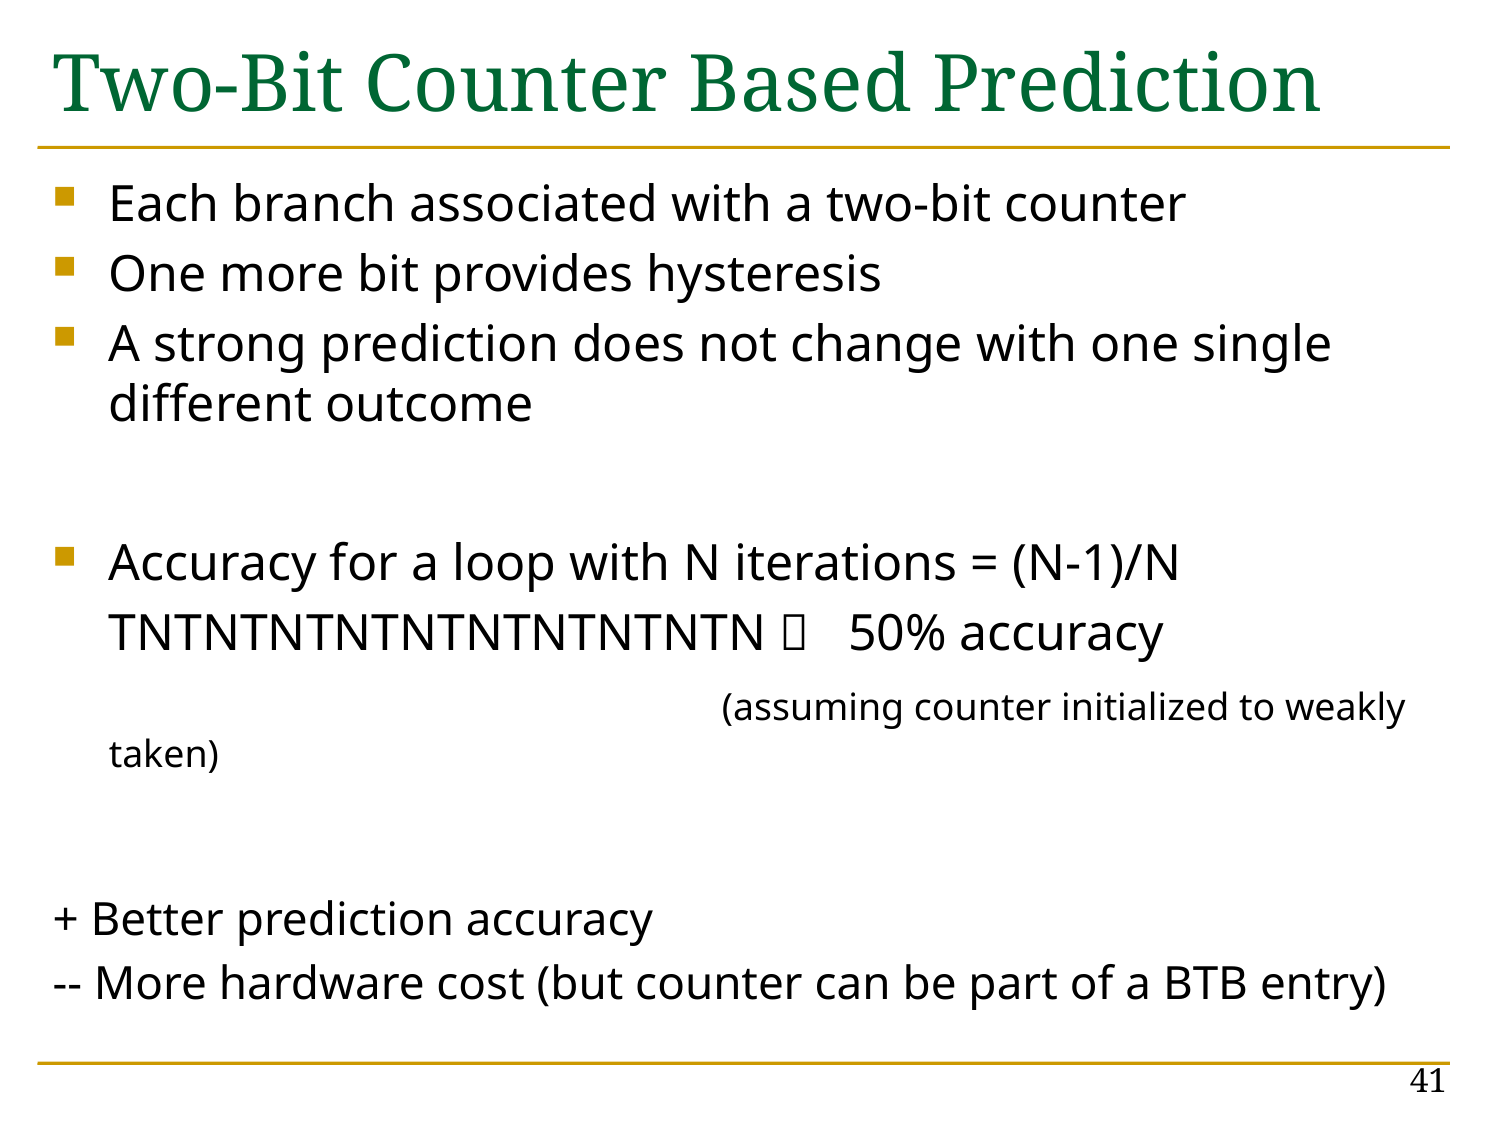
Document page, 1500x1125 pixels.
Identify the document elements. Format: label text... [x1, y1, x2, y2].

list Each branch associated with a two-bit counter One more bit provides hysteresis A strong prediction does not change with one single different outcome Accuracy for a loop with N iterations = (N-1)/N TNTNTNTNTNTNTNTNTNTN  50% accuracy (assuming counter initialized to weakly taken) + Better prediction accuracy -- More hardware cost (but counter can be part of a BTB entry) [37, 163, 1450, 1016]
title Two-Bit Counter Based Prediction [37, 24, 1450, 163]
slide_number 41 [1111, 1036, 1462, 1112]
